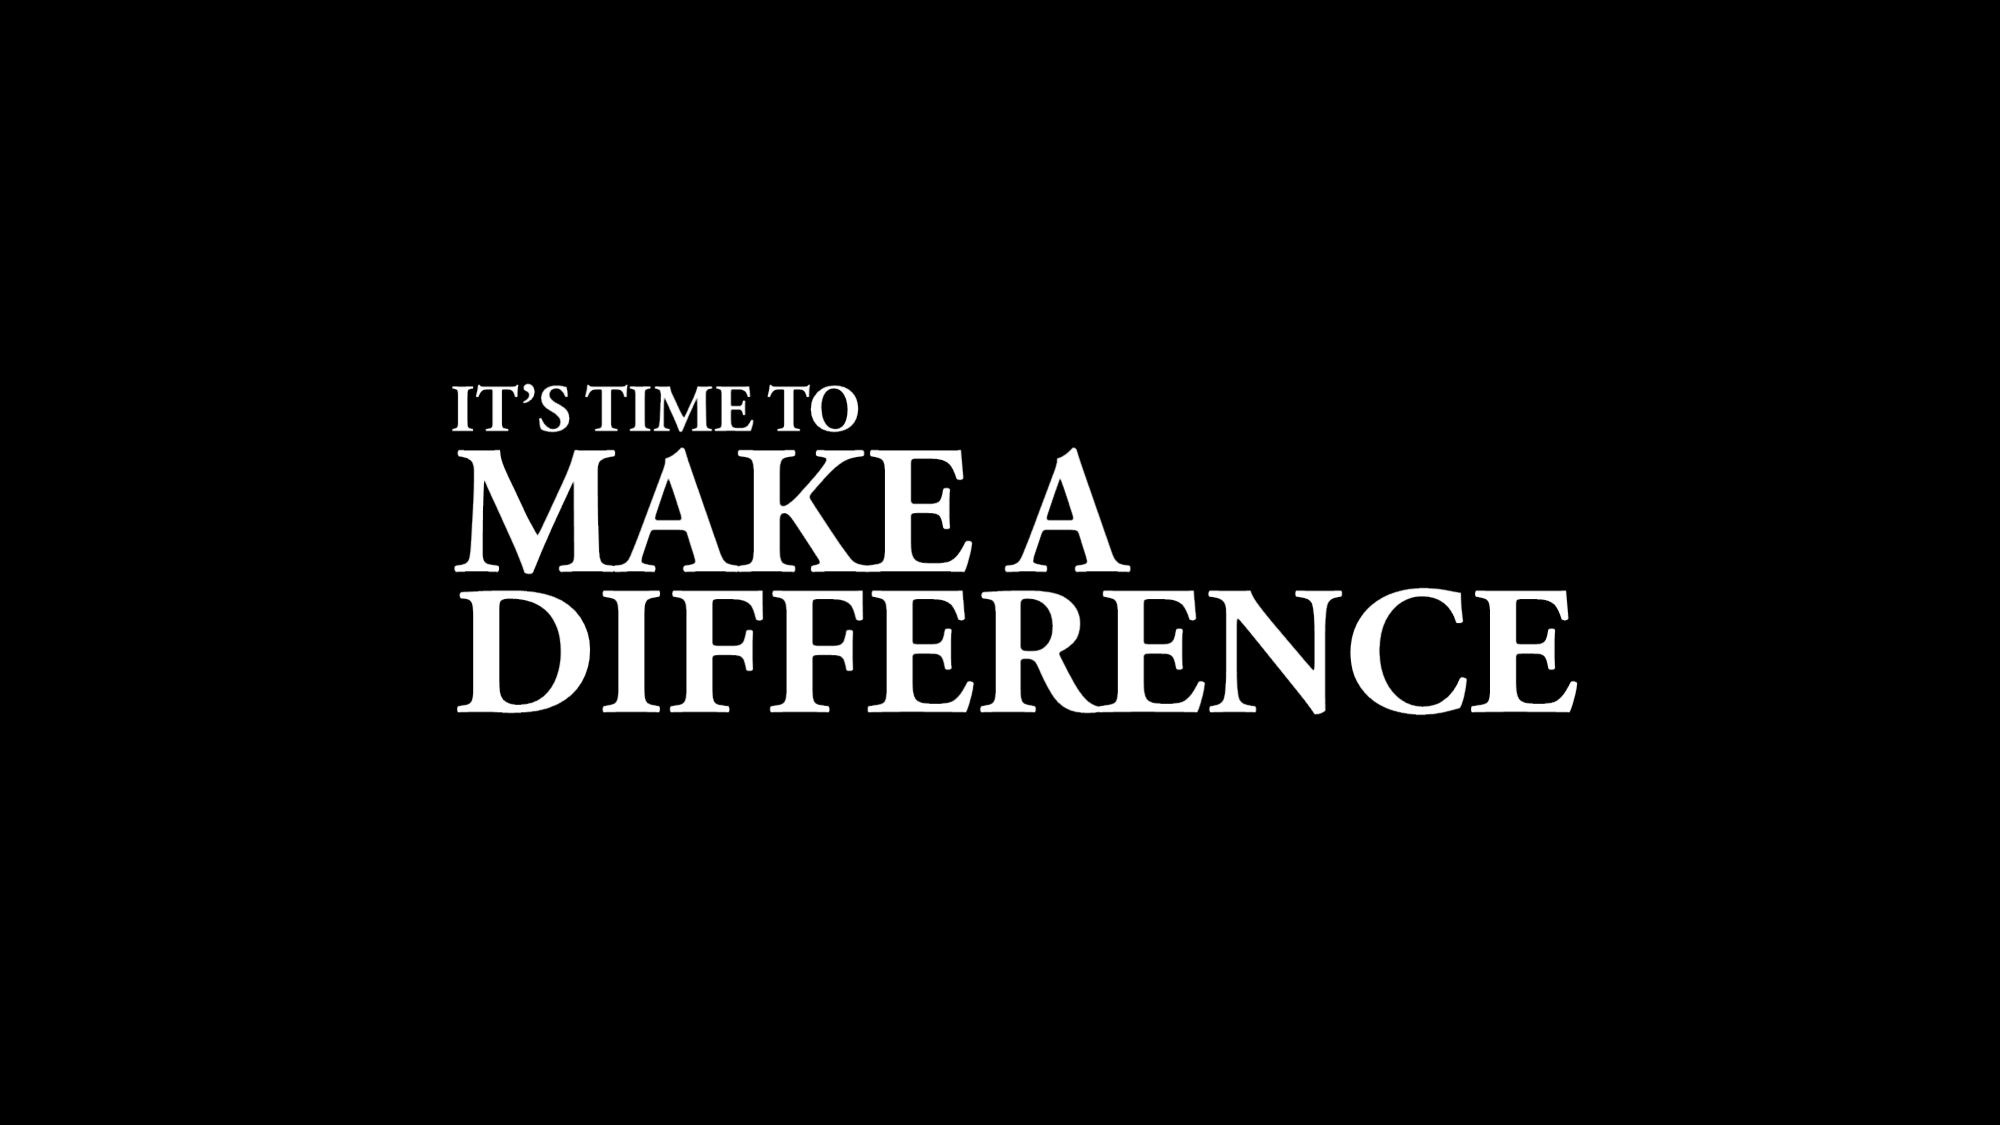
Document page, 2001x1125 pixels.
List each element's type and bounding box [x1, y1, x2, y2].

picture [342, 350, 1689, 878]
